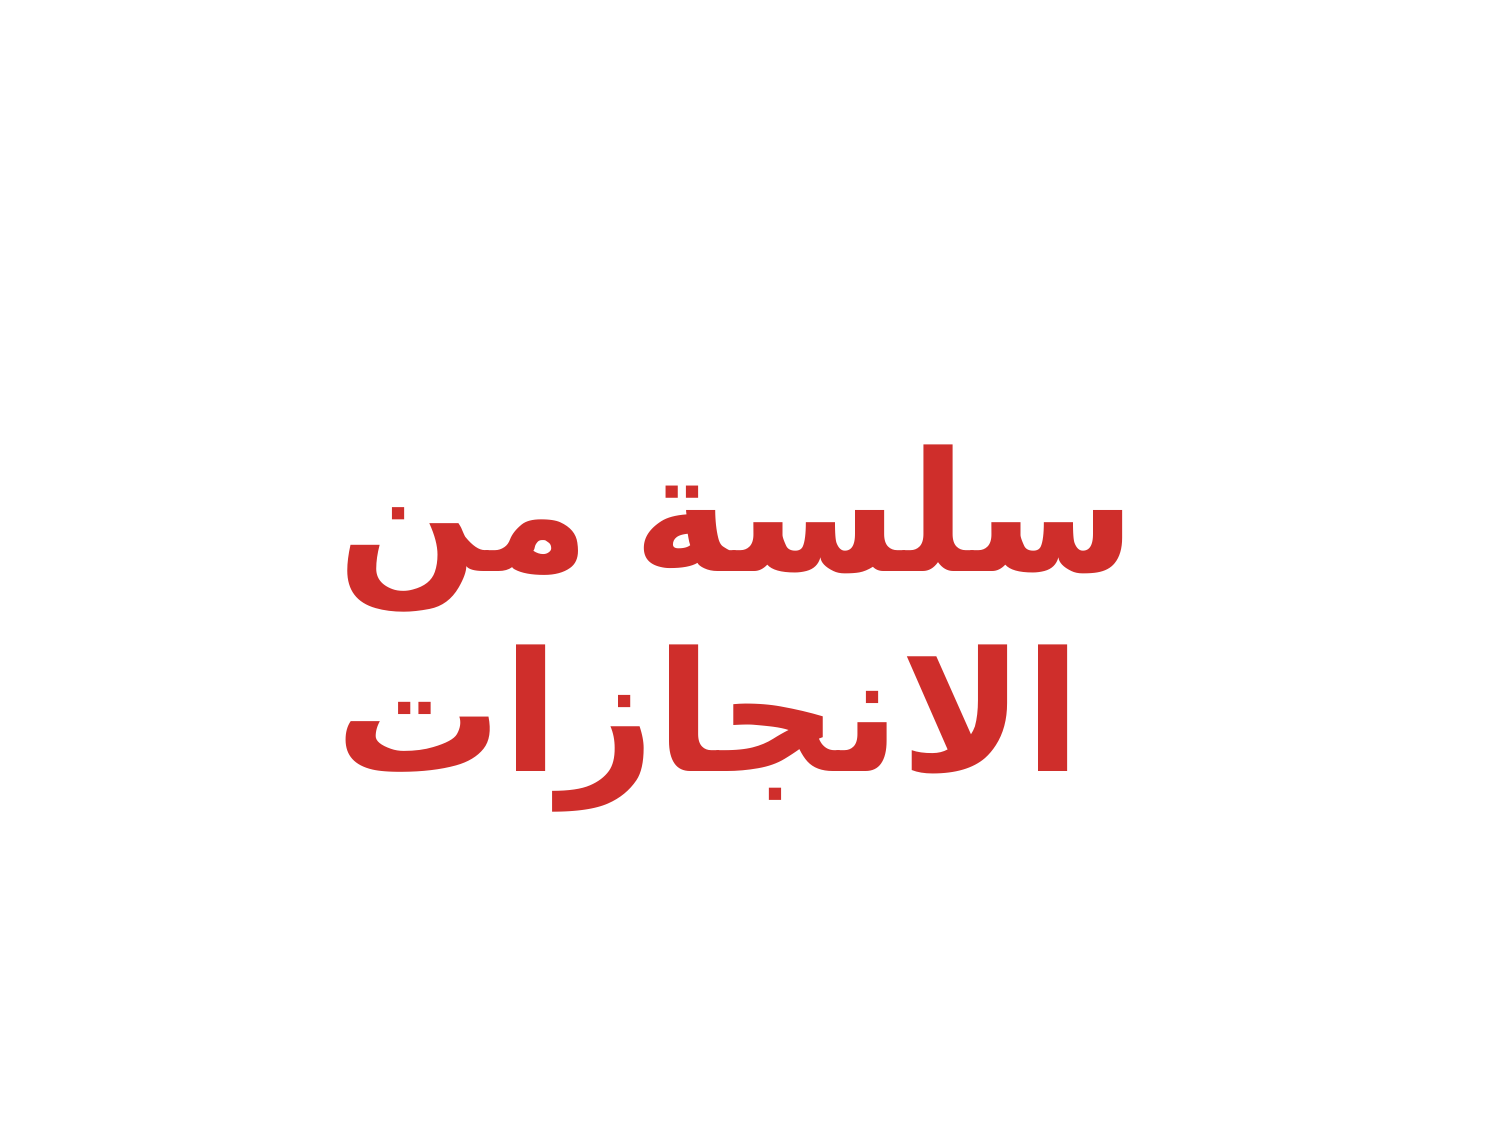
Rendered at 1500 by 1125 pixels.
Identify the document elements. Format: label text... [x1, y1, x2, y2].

list سلسة من الانجازات [75, 397, 1400, 1005]
